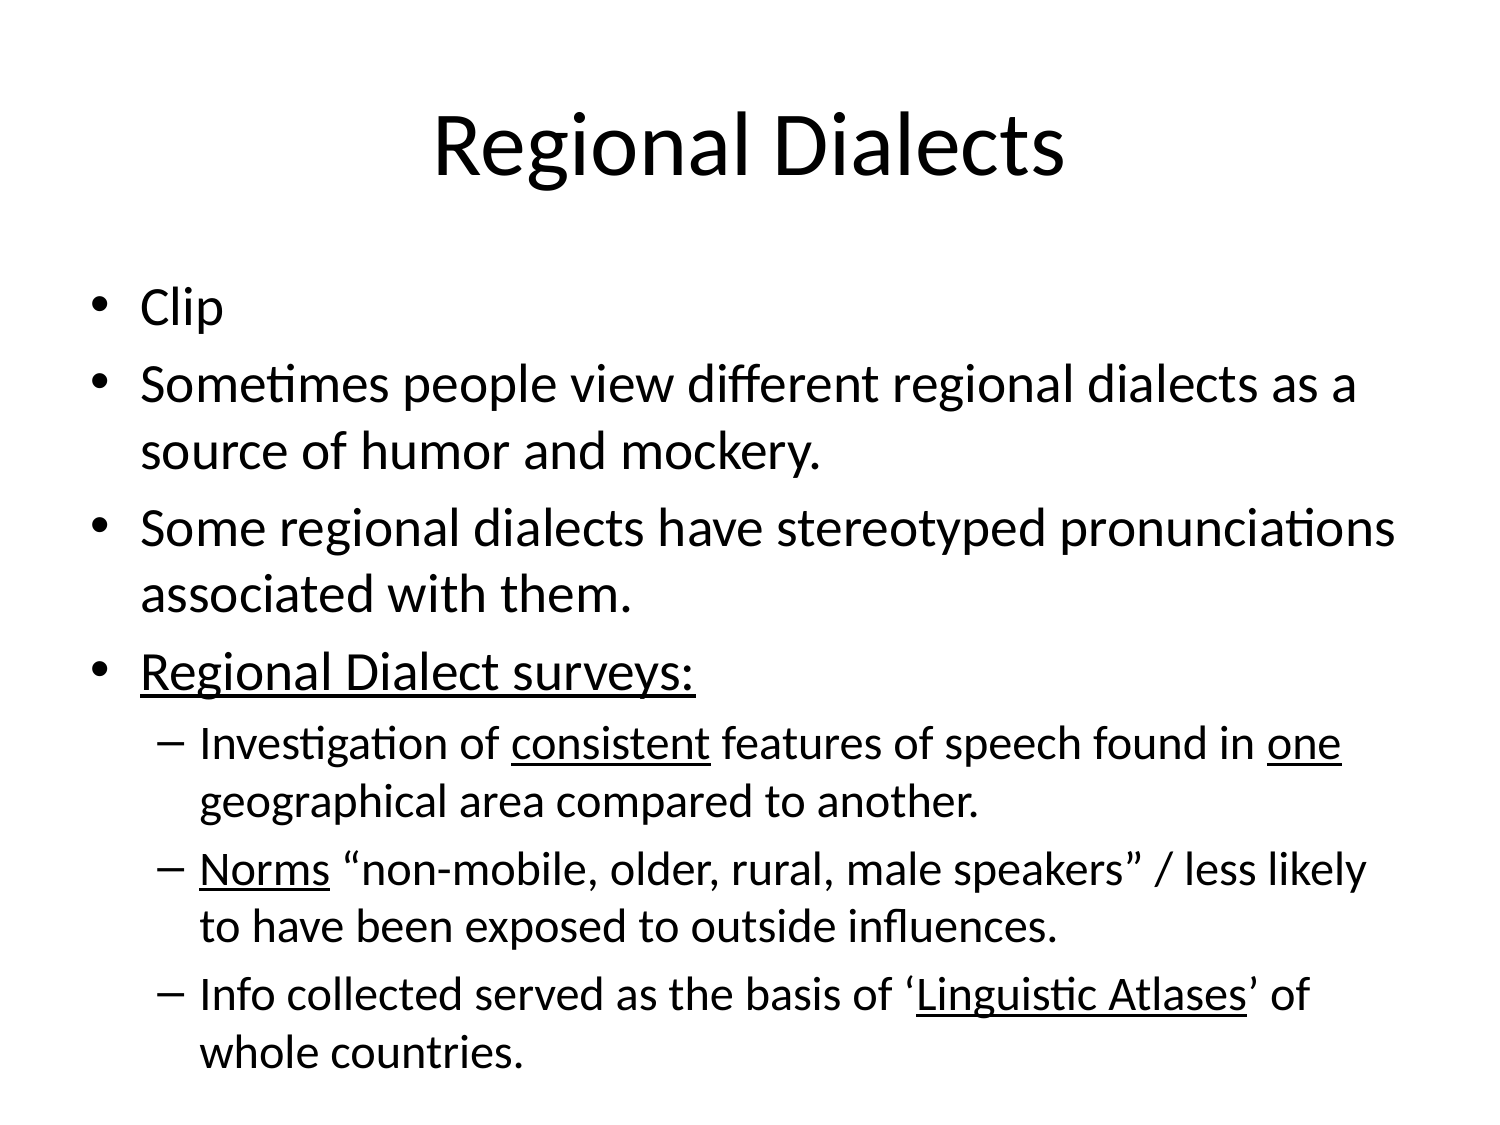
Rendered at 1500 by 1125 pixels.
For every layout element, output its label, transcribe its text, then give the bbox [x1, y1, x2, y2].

title Regional Dialects [75, 45, 1425, 233]
list Clip Sometimes people view different regional dialects as a source of humor and mockery. Some regional dialects have stereotyped pronunciations associated with them. Regional Dialect surveys: Investigation of consistent features of speech found in one geographical area compared to another. Norms “non-mobile, older, rural, male speakers” / less likely to have been exposed to outside influences. Info collected served as the basis of ‘Linguistic Atlases’ of whole countries. [75, 262, 1425, 1088]
